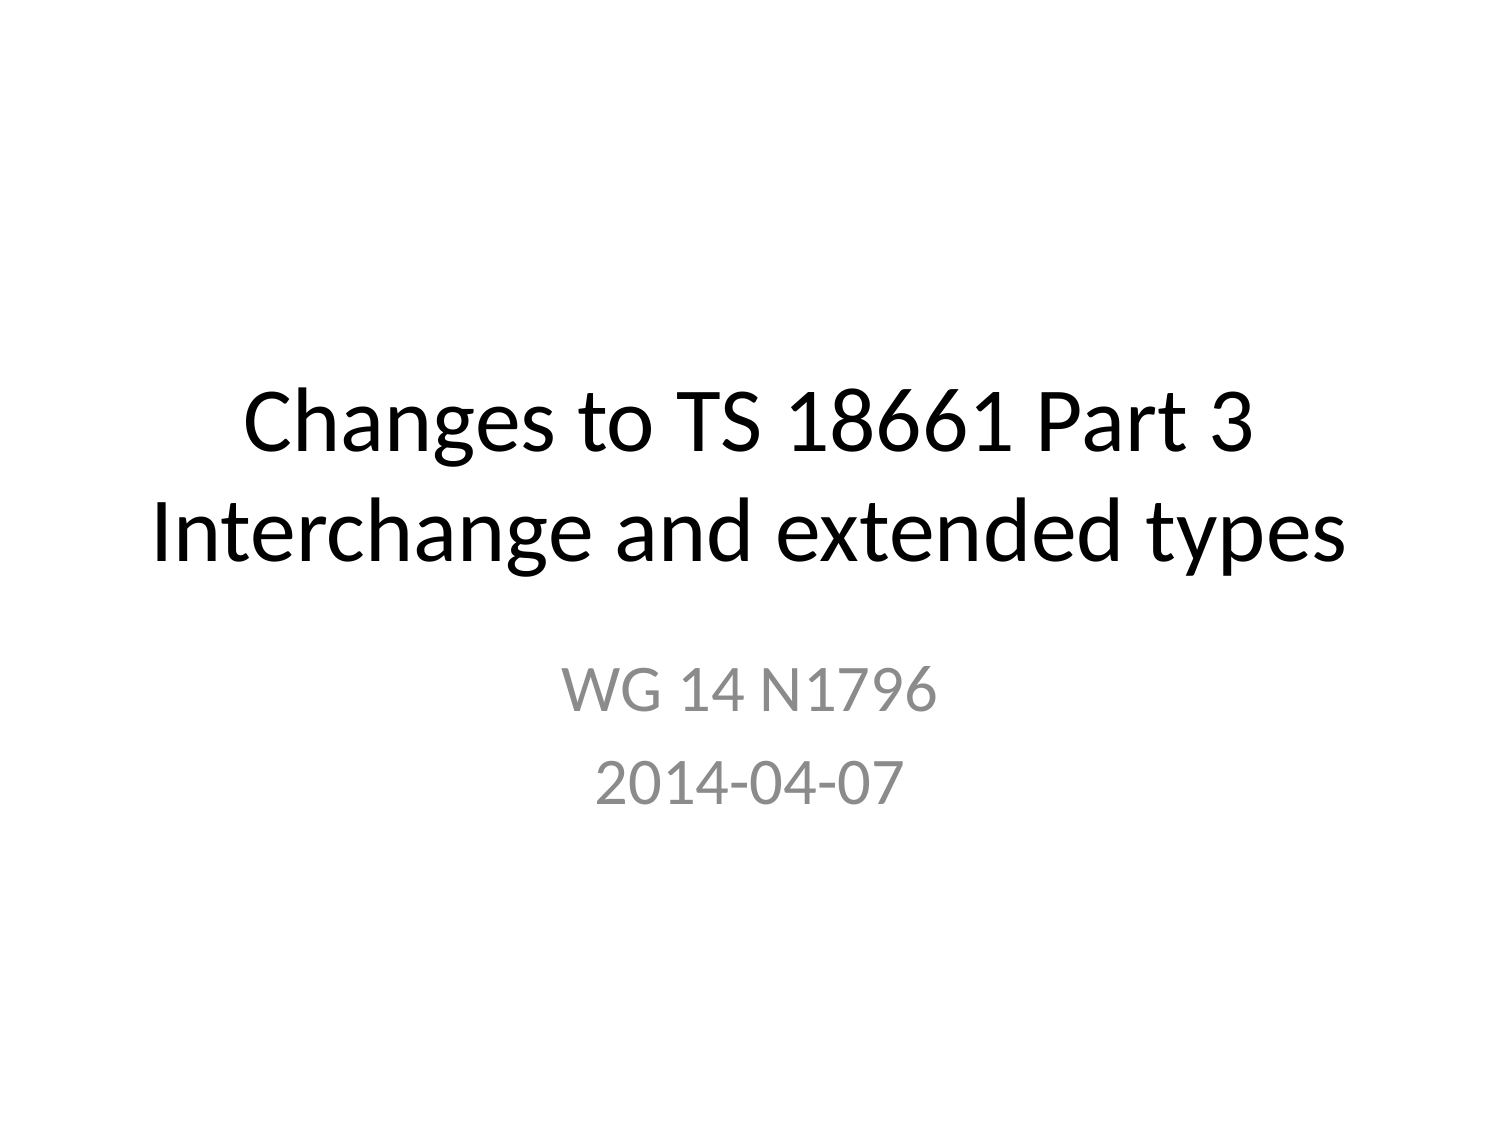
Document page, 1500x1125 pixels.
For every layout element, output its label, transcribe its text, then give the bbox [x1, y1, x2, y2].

title Changes to TS 18661 Part 3 Interchange and extended types [112, 349, 1388, 591]
subtitle WG 14 N1796 2014-04-07 [225, 637, 1275, 925]
